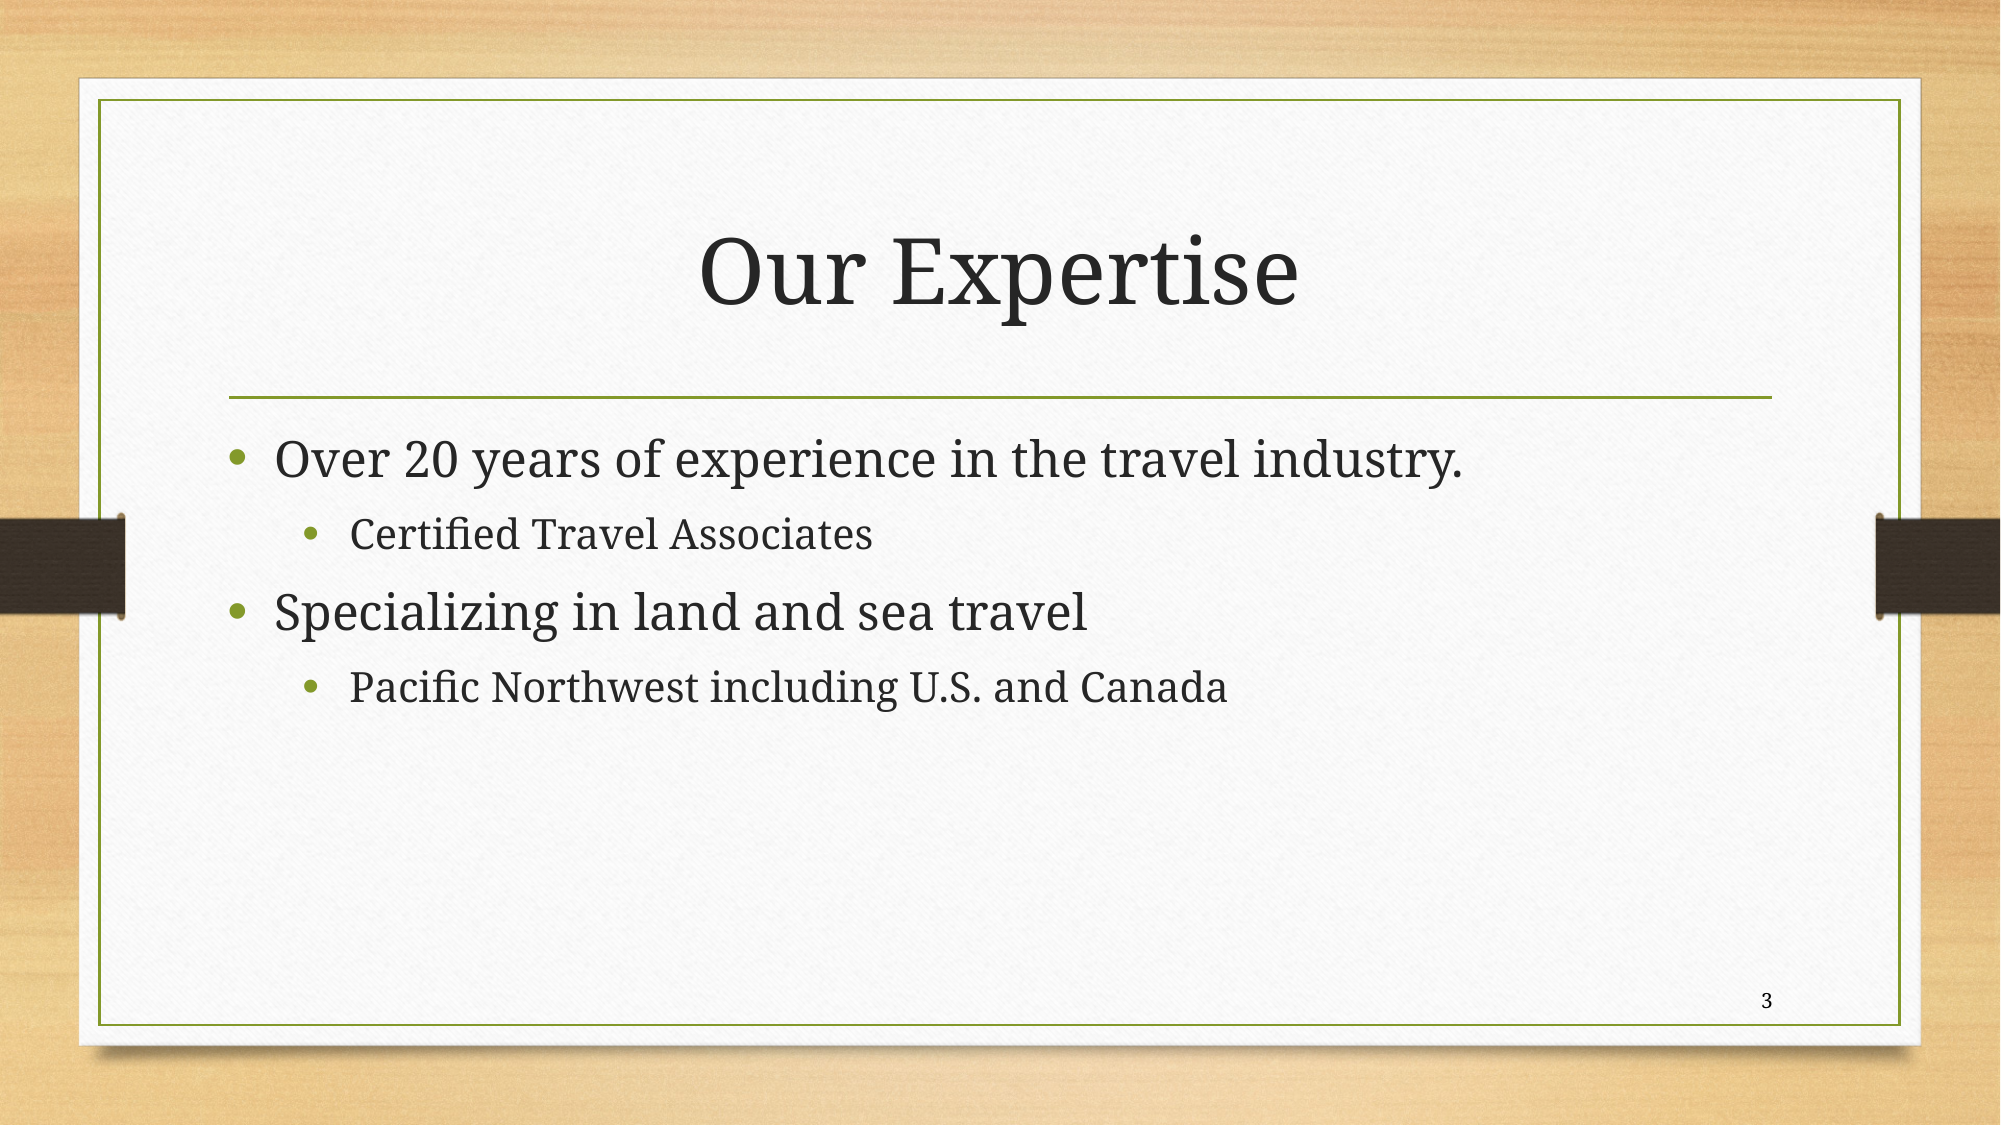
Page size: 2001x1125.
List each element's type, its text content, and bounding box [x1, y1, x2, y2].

slide_number 3 [1698, 979, 1788, 1025]
title Our Expertise [212, 161, 1788, 375]
picture [0, 0, 2001, 1125]
list Over 20 years of experience in the travel industry. Certified Travel Associates Specializing in land and sea travel Pacific Northwest including U.S. and Canada [212, 419, 1788, 964]
